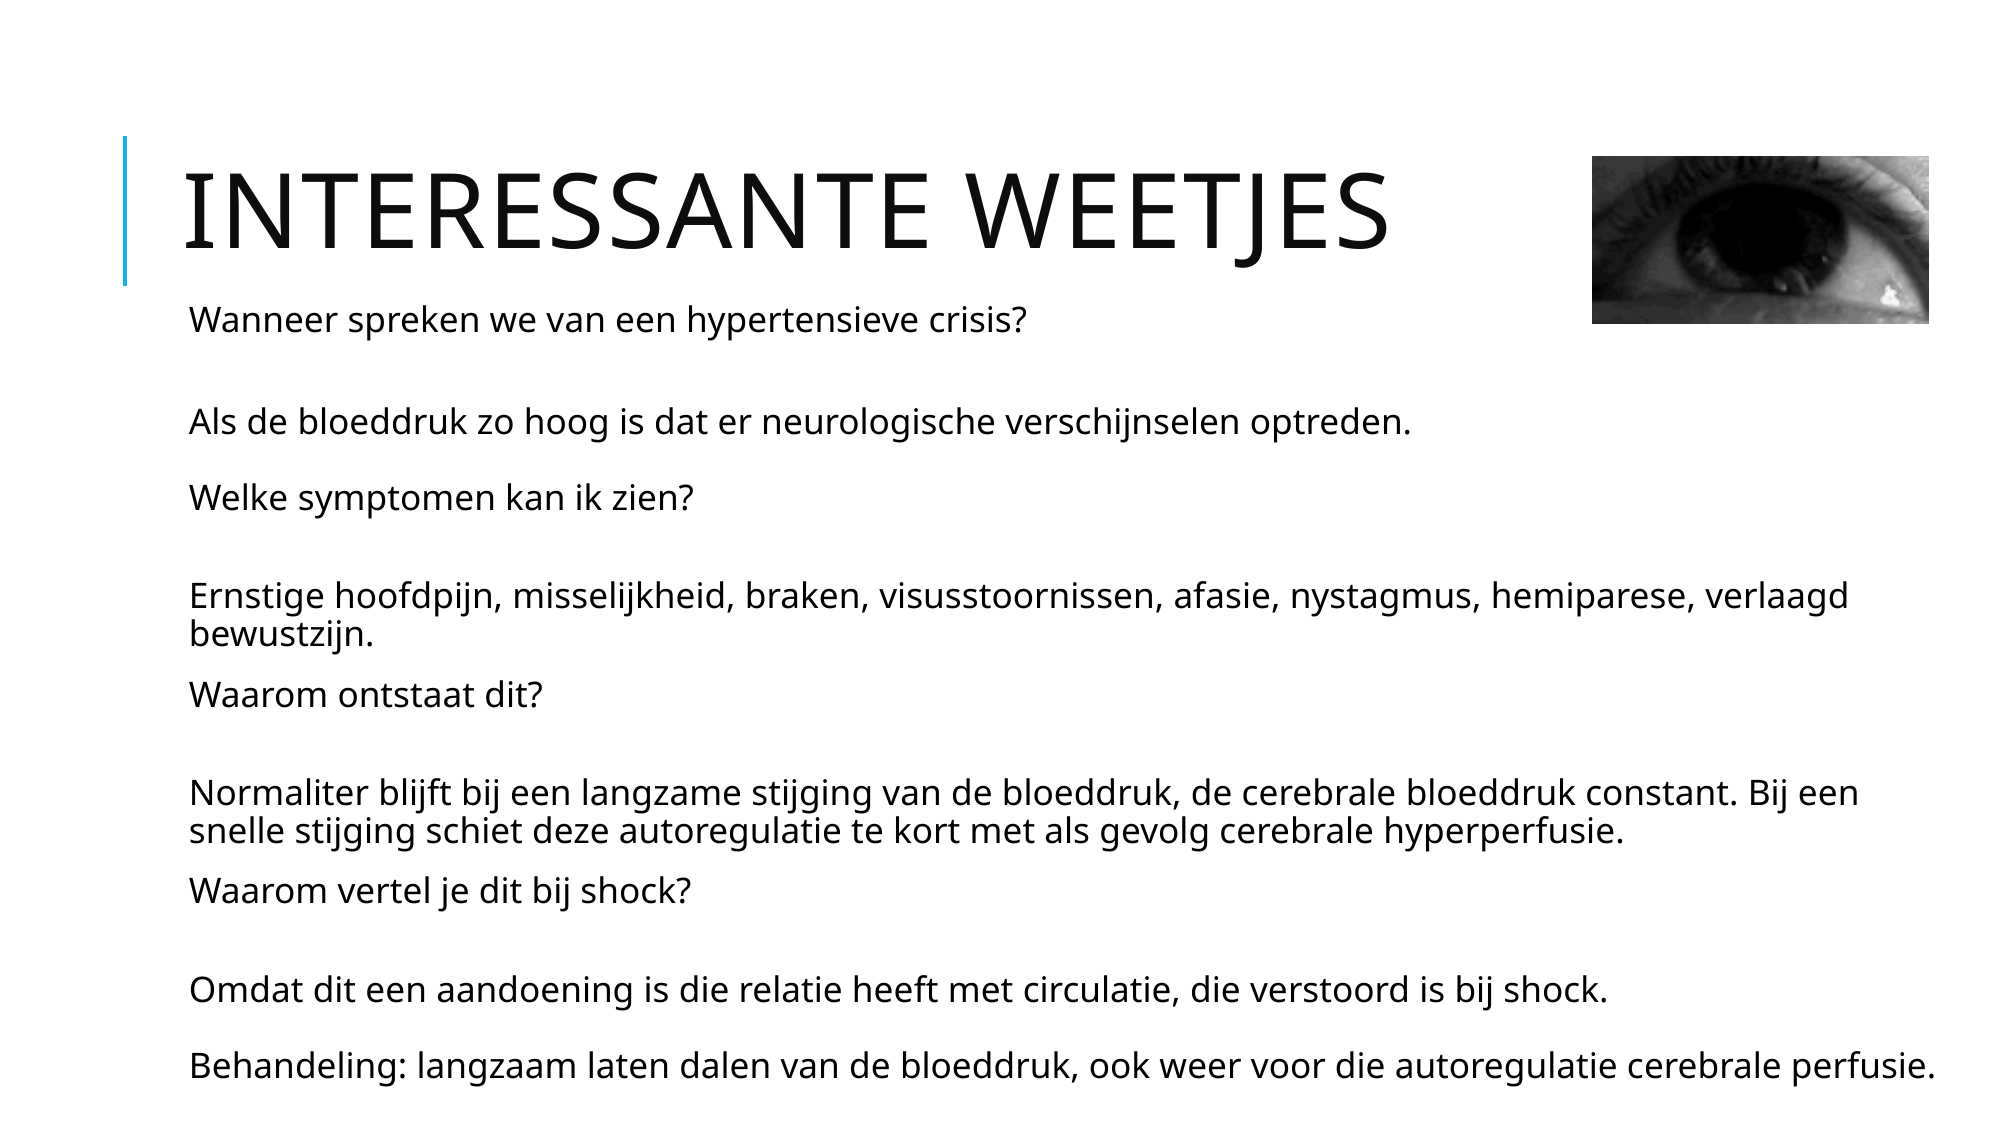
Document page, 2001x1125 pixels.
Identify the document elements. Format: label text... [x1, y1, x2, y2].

picture [1592, 156, 1929, 325]
list Wanneer spreken we van een hypertensieve crisis? Als de bloeddruk zo hoog is dat er neurologische verschijnselen optreden. Welke symptomen kan ik zien? Ernstige hoofdpijn, misselijkheid, braken, visusstoornissen, afasie, nystagmus, hemiparese, verlaagd bewustzijn. Waarom ontstaat dit? Normaliter blijft bij een langzame stijging van de bloeddruk, de cerebrale bloeddruk constant. Bij een snelle stijging schiet deze autoregulatie te kort met als gevolg cerebrale hyperperfusie. Waarom vertel je dit bij shock? Omdat dit een aandoening is die relatie heeft met circulatie, die verstoord is bij shock. Behandeling: langzaam laten dalen van de bloeddruk, ook weer voor die autoregulatie cerebrale perfusie. [168, 294, 1955, 1100]
title Interessante weetjes [168, 96, 1763, 294]
